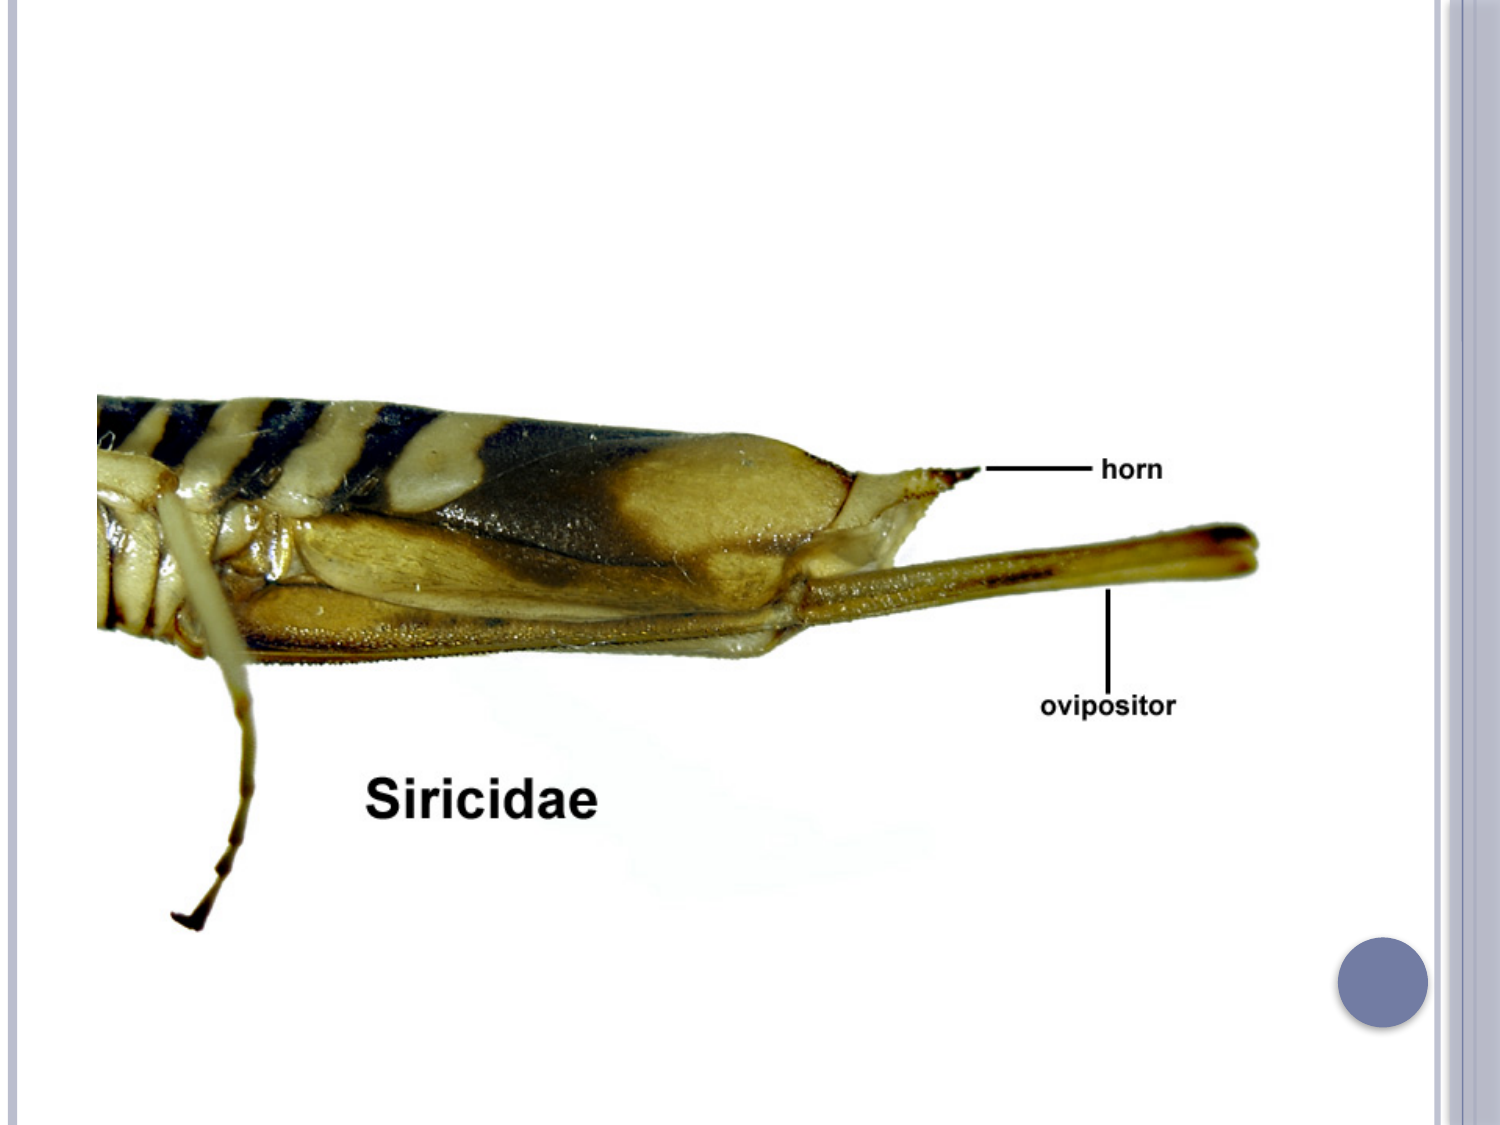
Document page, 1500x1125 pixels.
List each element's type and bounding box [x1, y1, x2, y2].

list [97, 371, 1278, 954]
